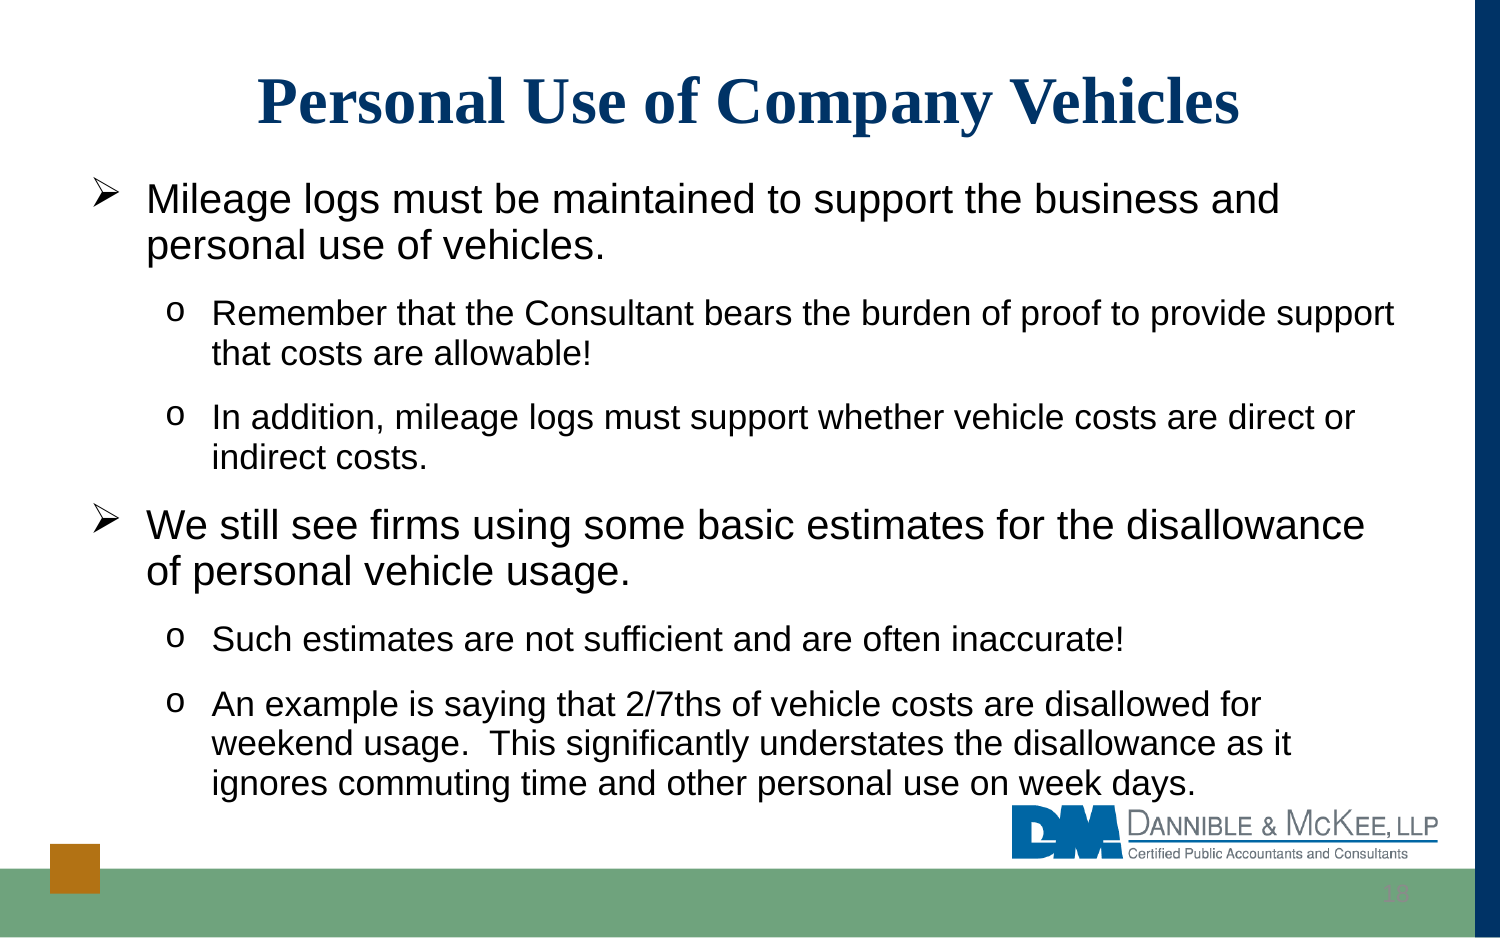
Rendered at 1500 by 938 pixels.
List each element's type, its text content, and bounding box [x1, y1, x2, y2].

picture [1012, 805, 1438, 859]
list Mileage logs must be maintained to support the business and personal use of vehicles. Remember that the Consultant bears the burden of proof to provide support that costs are allowable! In addition, mileage logs must support whether vehicle costs are direct or indirect costs. We still see firms using some basic estimates for the disallowance of personal vehicle usage. Such estimates are not sufficient and are often inaccurate! An example is saying that 2/7ths of vehicle costs are disallowed for weekend usage. This significantly understates the disallowance as it ignores commuting time and other personal use on week days. [75, 168, 1425, 807]
slide_number 18 [1074, 868, 1425, 919]
title Personal Use of Company Vehicles [112, 56, 1388, 169]
